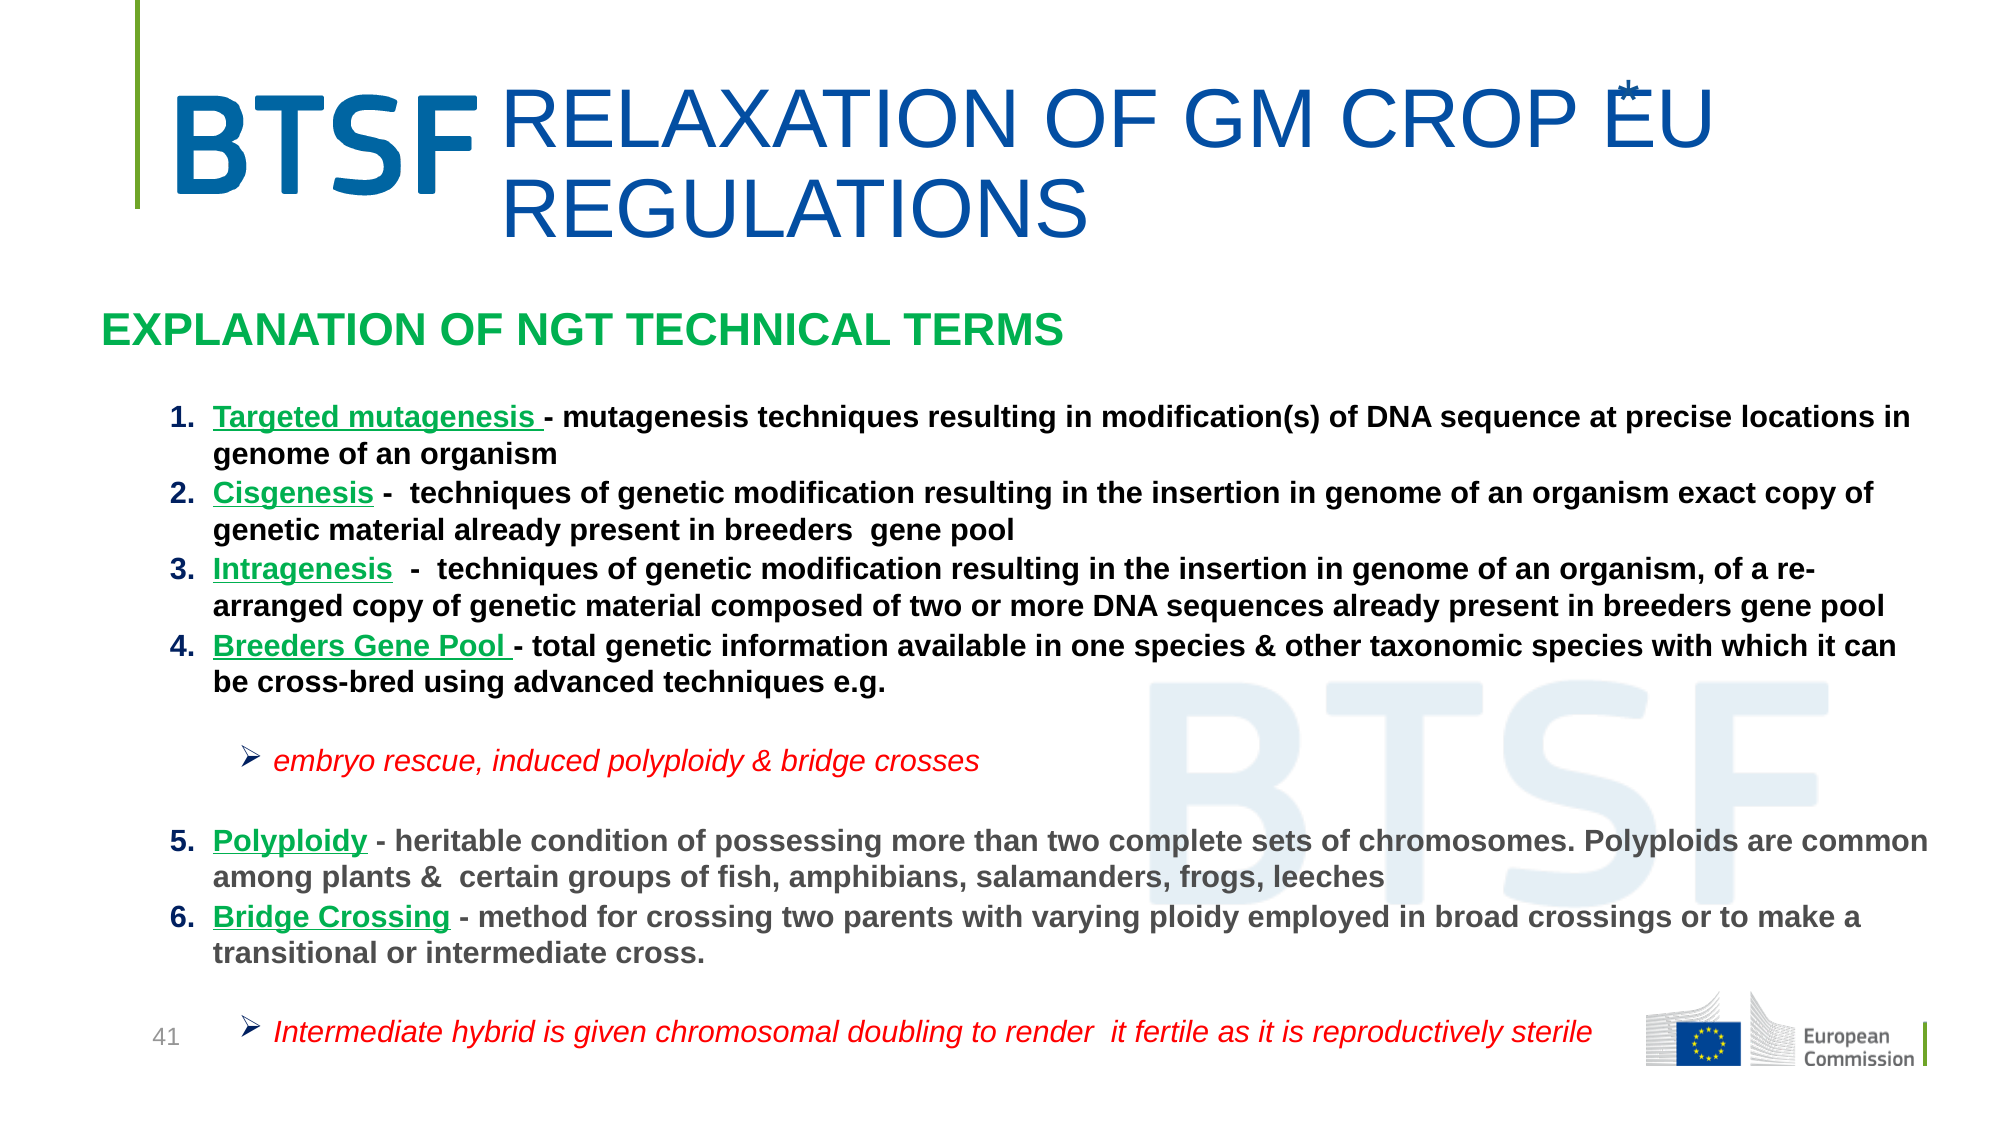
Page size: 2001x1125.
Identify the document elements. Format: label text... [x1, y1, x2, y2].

picture [148, 77, 516, 214]
text_box * [1602, 54, 1674, 140]
text_box EXPLANATION OF NGT TECHNICAL TERMS Targeted mutagenesis - mutagenesis techniques resulting in modification(s) of DNA sequence at precise locations in genome of an organism Cisgenesis - techniques of genetic modification resulting in the insertion in genome of an organism exact copy of genetic material already present in breeders gene pool Intragenesis - techniques of genetic modification resulting in the insertion in genome of an organism, of a re-arranged copy of genetic material composed of two or more DNA sequences already present in breeders gene pool Breeders Gene Pool - total genetic information available in one species & other taxonomic species with which it can be cross-bred using advanced techniques e.g. embryo rescue, induced polyploidy & bridge crosses Polyploidy - heritable condition of possessing more than two complete sets of chromosomes. Polyploids are common among plants & certain groups of fish, amphibians, salamanders, frogs, leeches Bridge Crossing - method for crossing two parents with varying ploidy employed in broad crossings or to make a transitional or intermediate cross. Intermediate hybrid is given chromosomal doubling to render it fertile as it is reproductively sterile [85, 234, 1957, 1066]
title RELAXATION OF GM CROP EU REGULATIONS [485, 126, 1873, 234]
